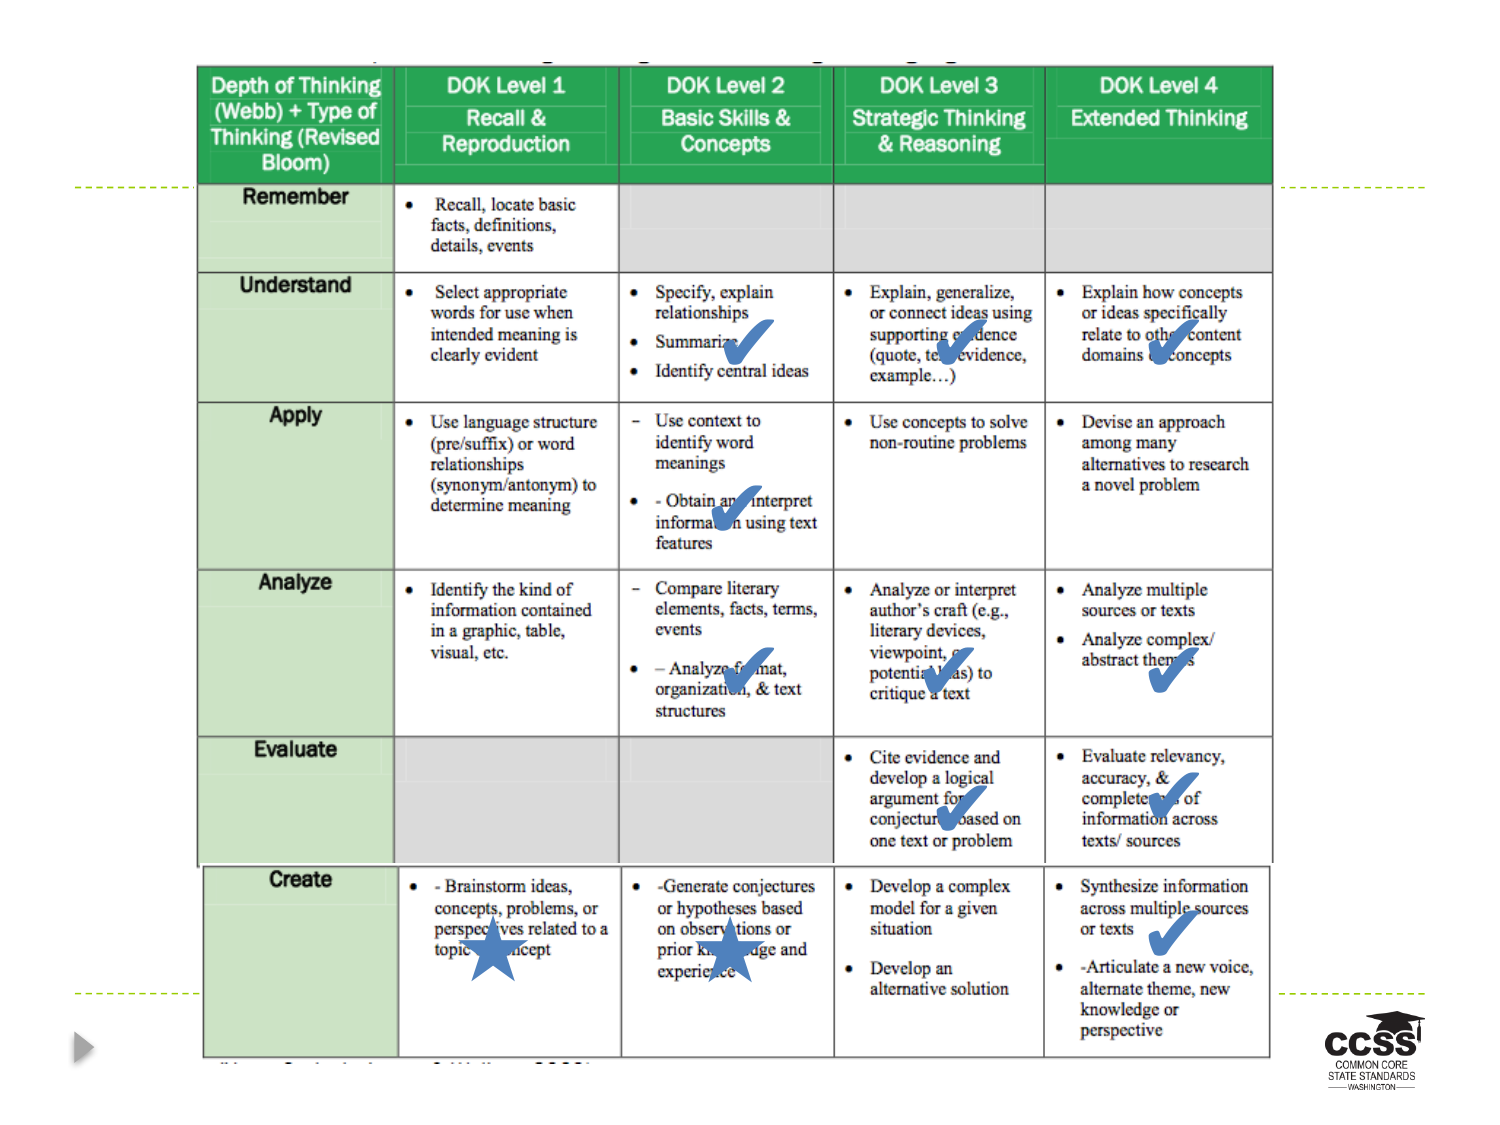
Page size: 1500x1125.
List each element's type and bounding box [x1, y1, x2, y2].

list [62, 62, 1413, 873]
picture [1325, 1011, 1425, 1090]
picture [199, 637, 1276, 1125]
